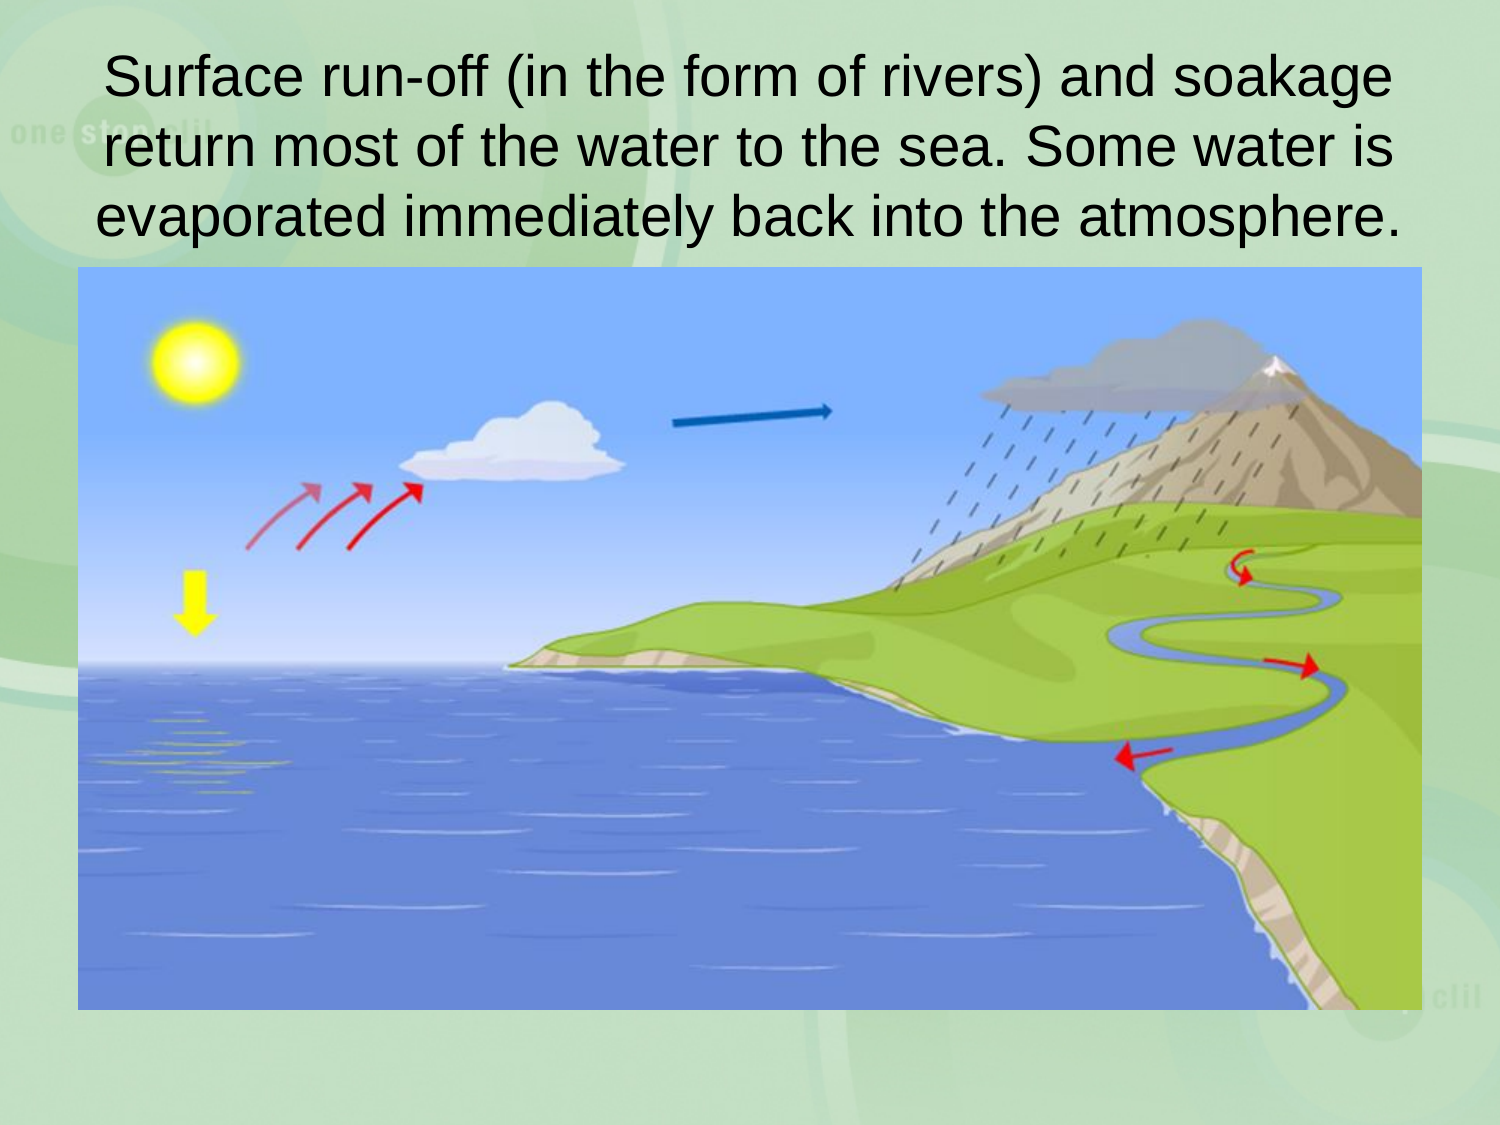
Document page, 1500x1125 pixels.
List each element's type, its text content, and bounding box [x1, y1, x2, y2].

title Surface run-off (in the form of rivers) and soakage return most of the water to the sea. Some water is evaporated immediately back into the atmosphere. [75, 90, 1425, 268]
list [78, 266, 1422, 1010]
picture [0, 0, 1500, 1125]
